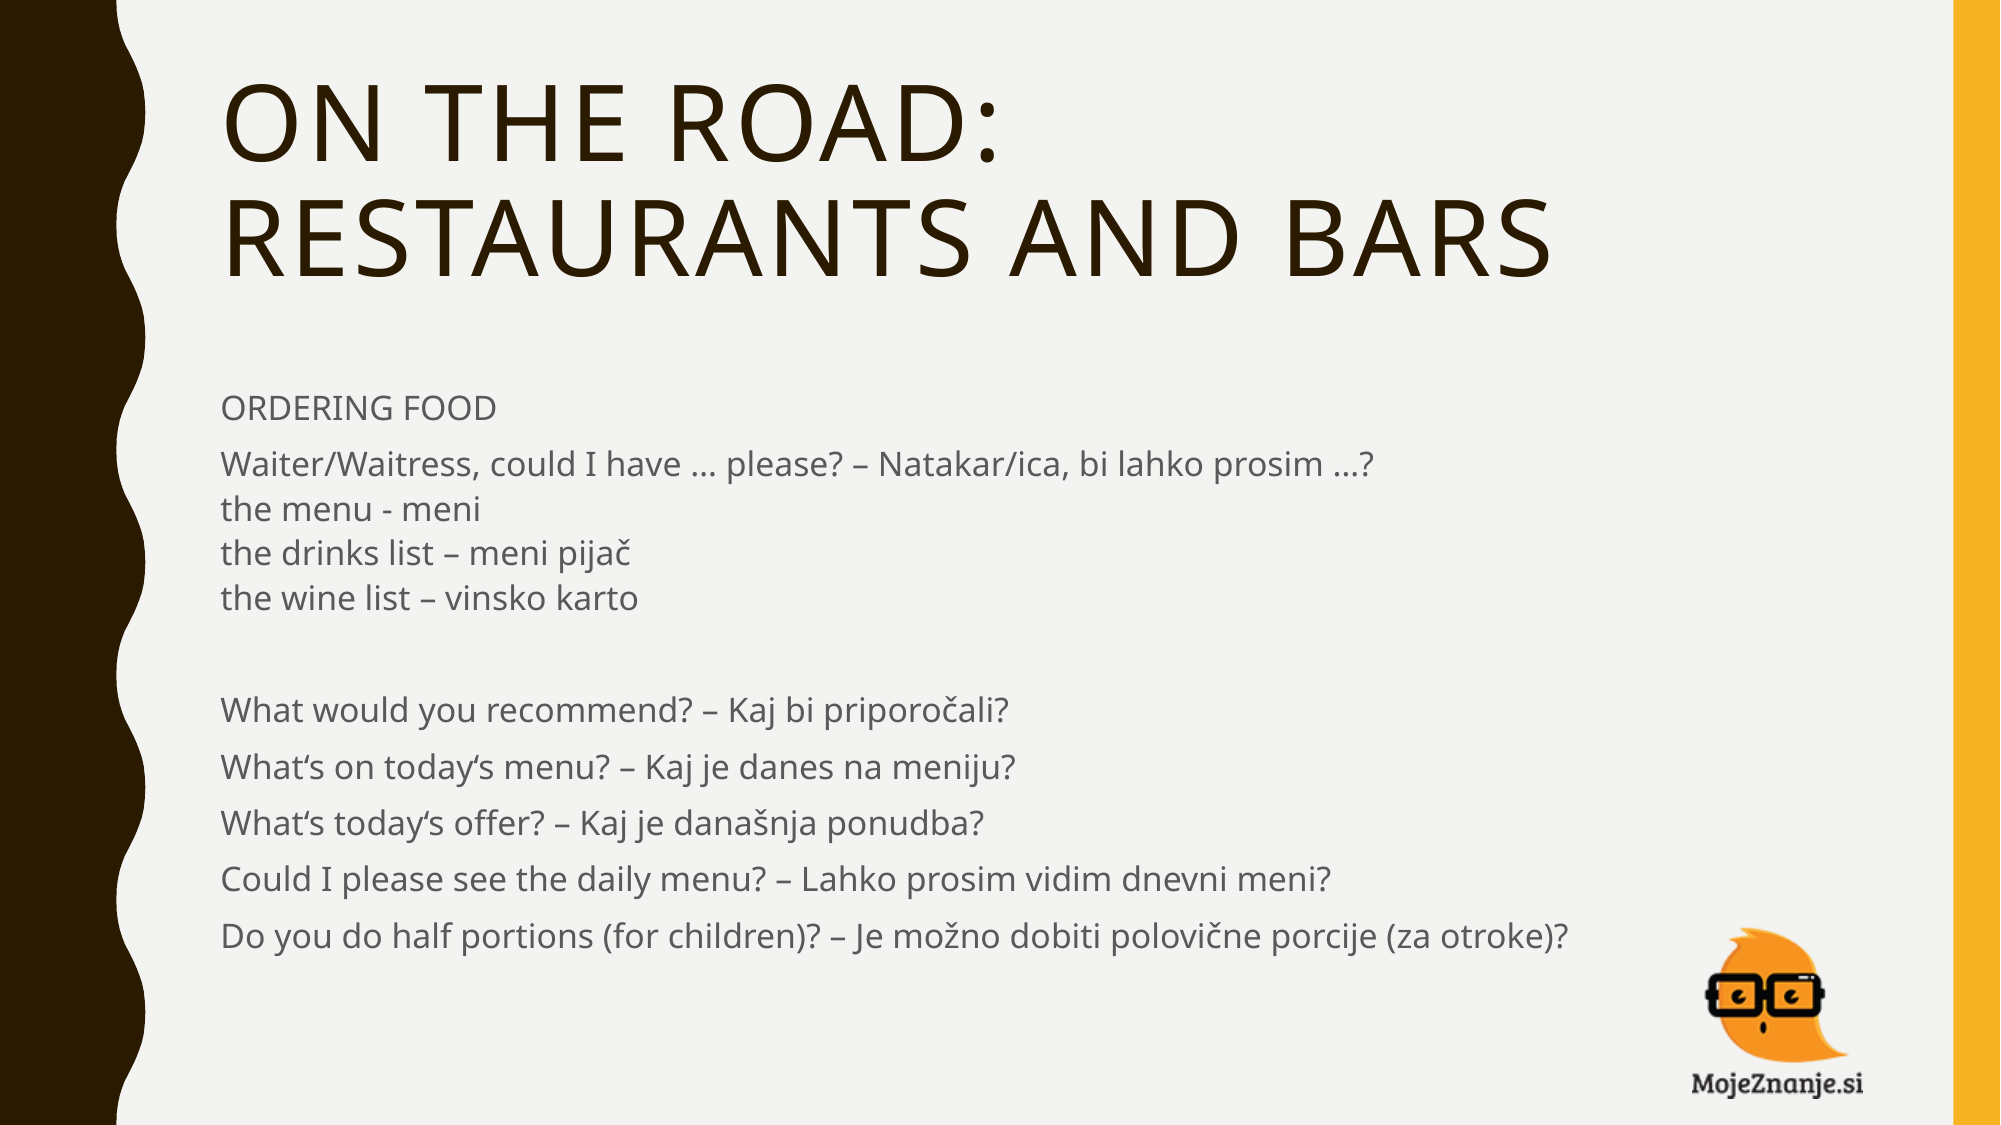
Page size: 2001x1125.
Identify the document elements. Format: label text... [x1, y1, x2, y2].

title ON THE ROAD: RESTAURANTS AND BARS [205, 62, 1875, 308]
picture [1692, 965, 1863, 1099]
list ORDERING FOOD Waiter/Waitress, could I have … please? – Natakar/ica, bi lahko prosim …? the menu - meni the drinks list – meni pijač the wine list – vinsko karto What would you recommend? – Kaj bi priporočali? What‘s on today‘s menu? – Kaj je danes na meniju? What‘s today‘s offer? – Kaj je današnja ponudba? Could I please see the daily menu? – Lahko prosim vidim dnevni meni? Do you do half portions (for children)? – Je možno dobiti polovične porcije (za otroke)? [205, 375, 1875, 965]
